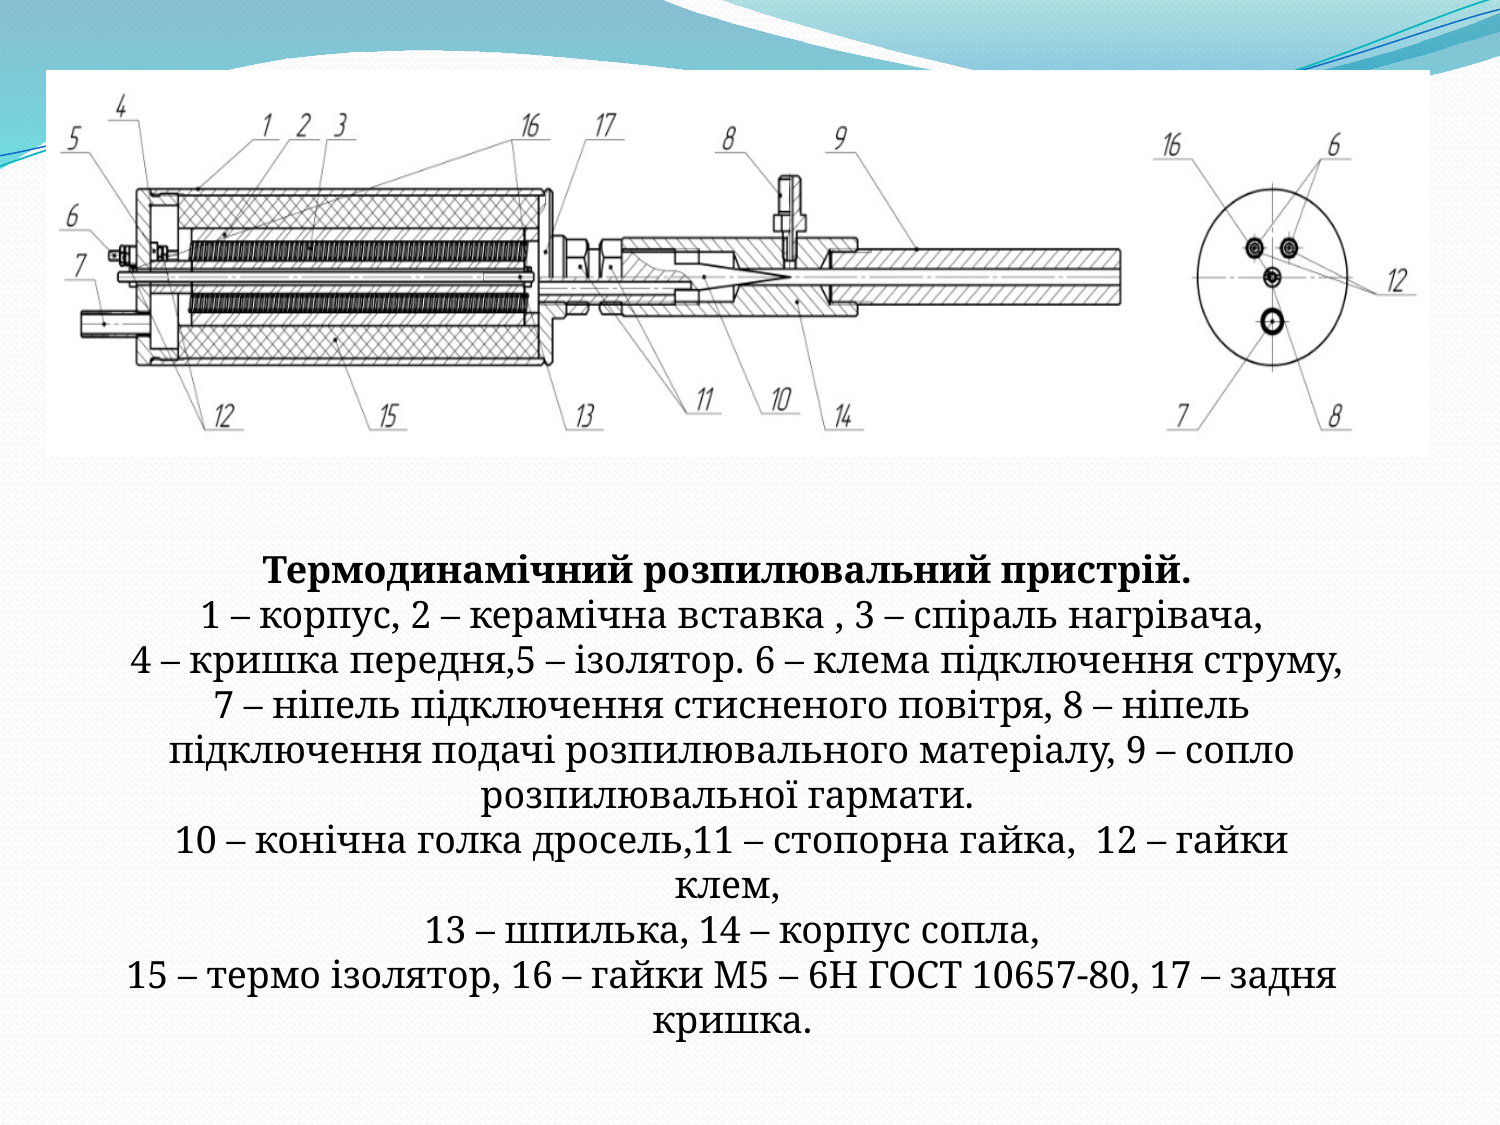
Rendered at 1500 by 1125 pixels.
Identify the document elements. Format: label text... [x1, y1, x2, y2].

text_box Термодинамічний розпилювальний пристрій. 1 – корпус, 2 – керамічна вставка , 3 – спіраль нагрівача, 4 – кришка передня,5 – ізолятор. 6 – клема підключення струму, 7 – ніпель підключення стисненого повітря, 8 – ніпель підключення подачі розпилювального матеріалу, 9 – сопло розпилювальної гармати. 10 – конічна голка дросель,11 – стопорна гайка, 12 – гайки клем, 13 – шпилька, 14 – корпус сопла, 15 – термо ізолятор, 16 – гайки М5 – 6H ГОСТ 10657-80, 17 – задня кришка. [105, 538, 1360, 1094]
picture [46, 70, 1430, 458]
